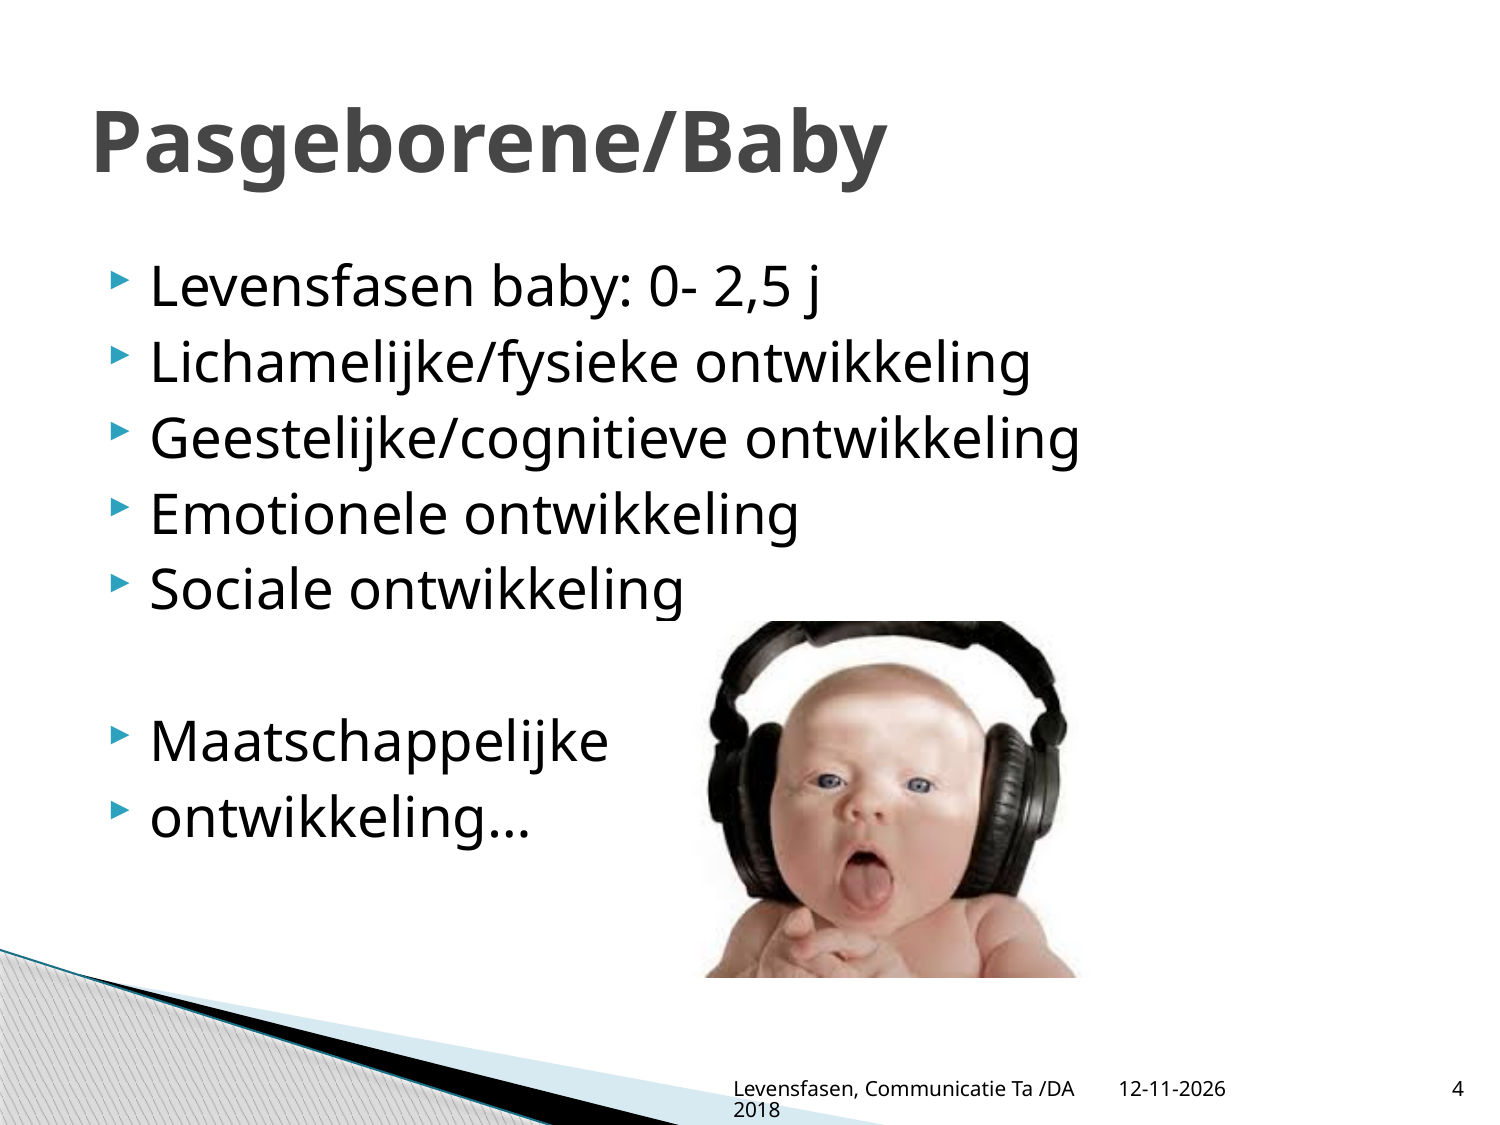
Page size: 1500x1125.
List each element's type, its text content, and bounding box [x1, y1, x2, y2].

slide_number 4 [1418, 1051, 1479, 1112]
list Levensfasen baby: 0- 2,5 j Lichamelijke/fysieke ontwikkeling Geestelijke/cognitieve ontwikkeling Emotionele ontwikkeling Sociale ontwikkeling Maatschappelijke ontwikkeling… [75, 243, 1425, 986]
footer Levensfasen, Communicatie Ta /DA 2018 [718, 1051, 1105, 1112]
title Pasgeborene/Baby [75, 45, 1425, 233]
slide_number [1105, 1051, 1418, 1112]
picture [643, 621, 1112, 978]
